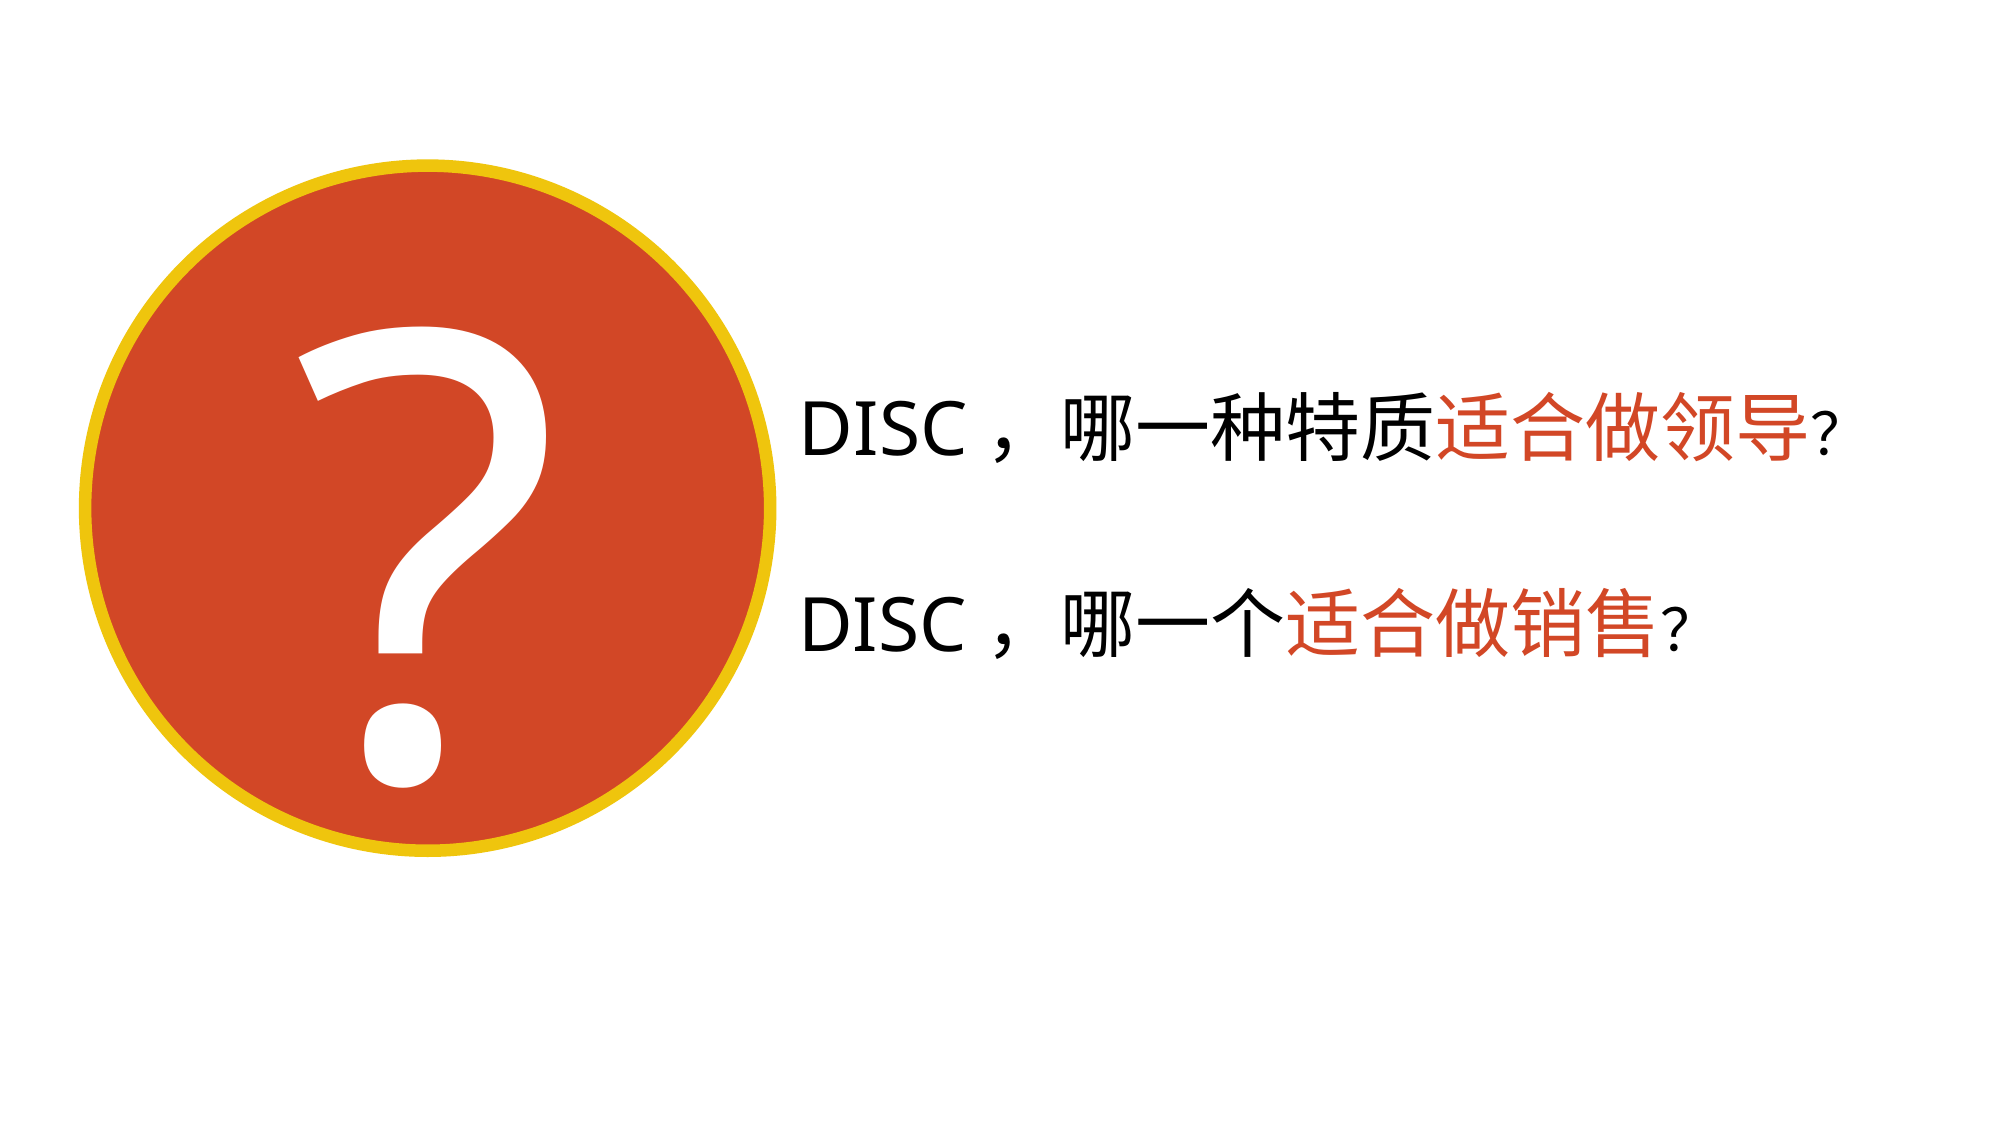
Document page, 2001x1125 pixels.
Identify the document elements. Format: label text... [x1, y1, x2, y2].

text_box DISC，哪一个适合做销售？ [783, 568, 1734, 674]
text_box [85, 146, 771, 920]
text_box DISC，哪一种特质适合做领导？ [784, 372, 1884, 478]
